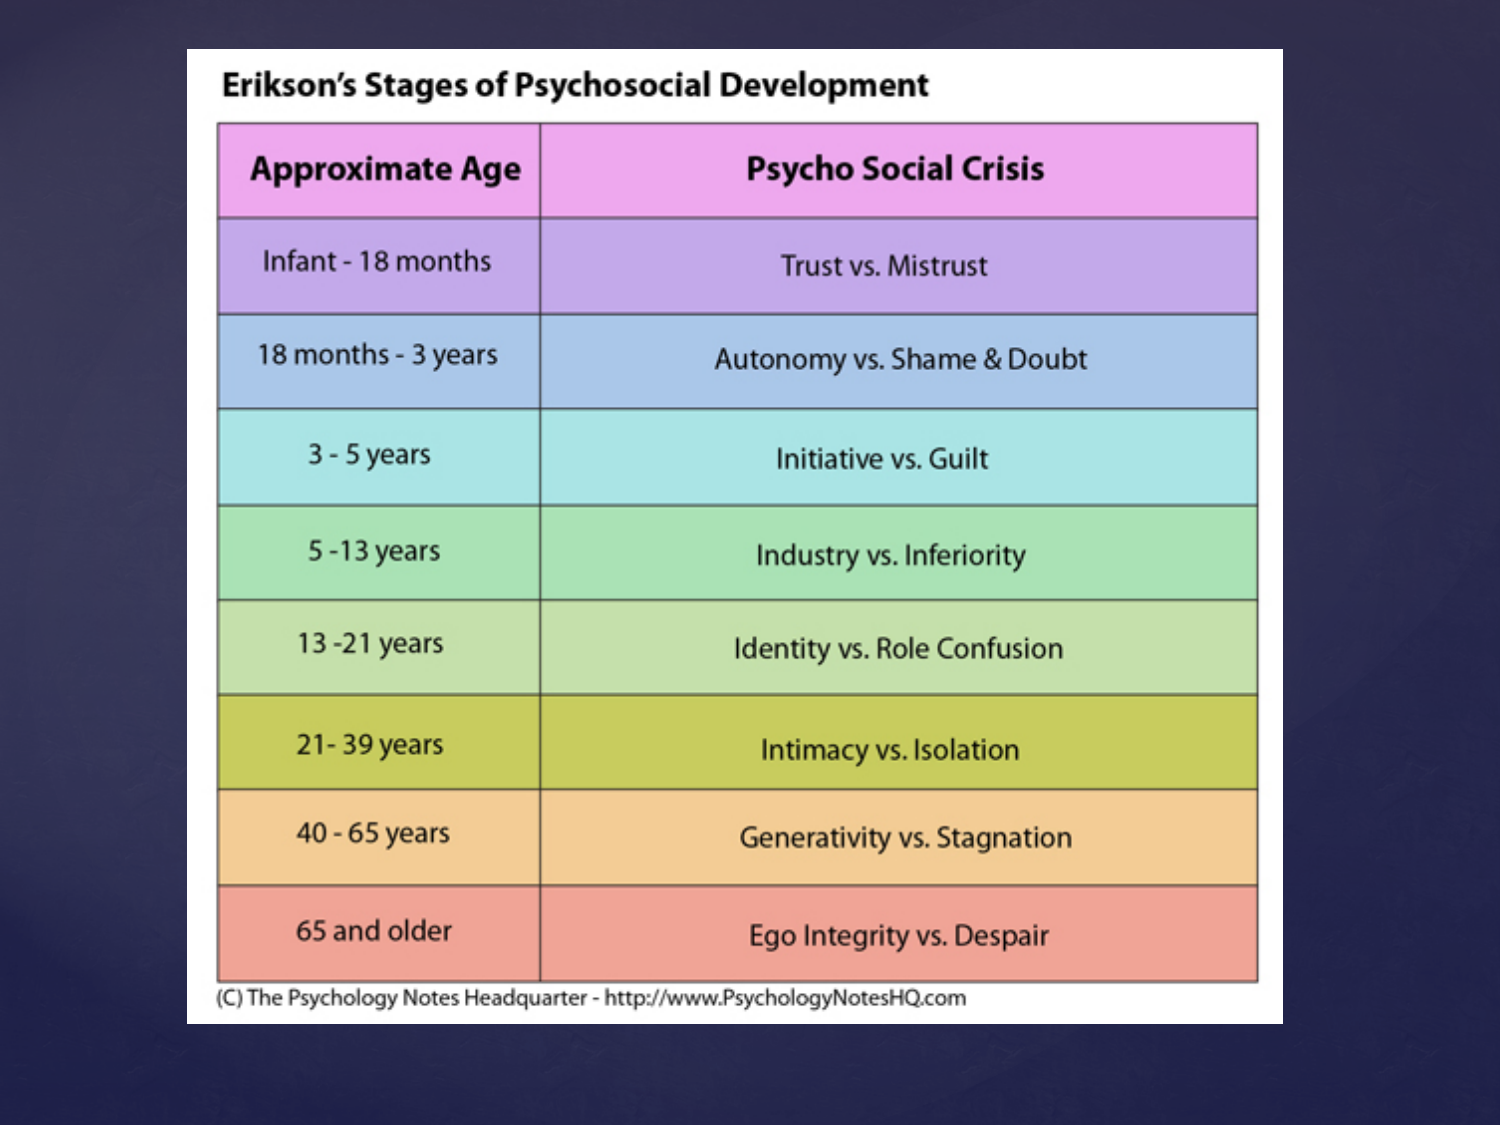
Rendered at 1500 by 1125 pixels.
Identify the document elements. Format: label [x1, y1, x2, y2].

list [186, 49, 1284, 1025]
